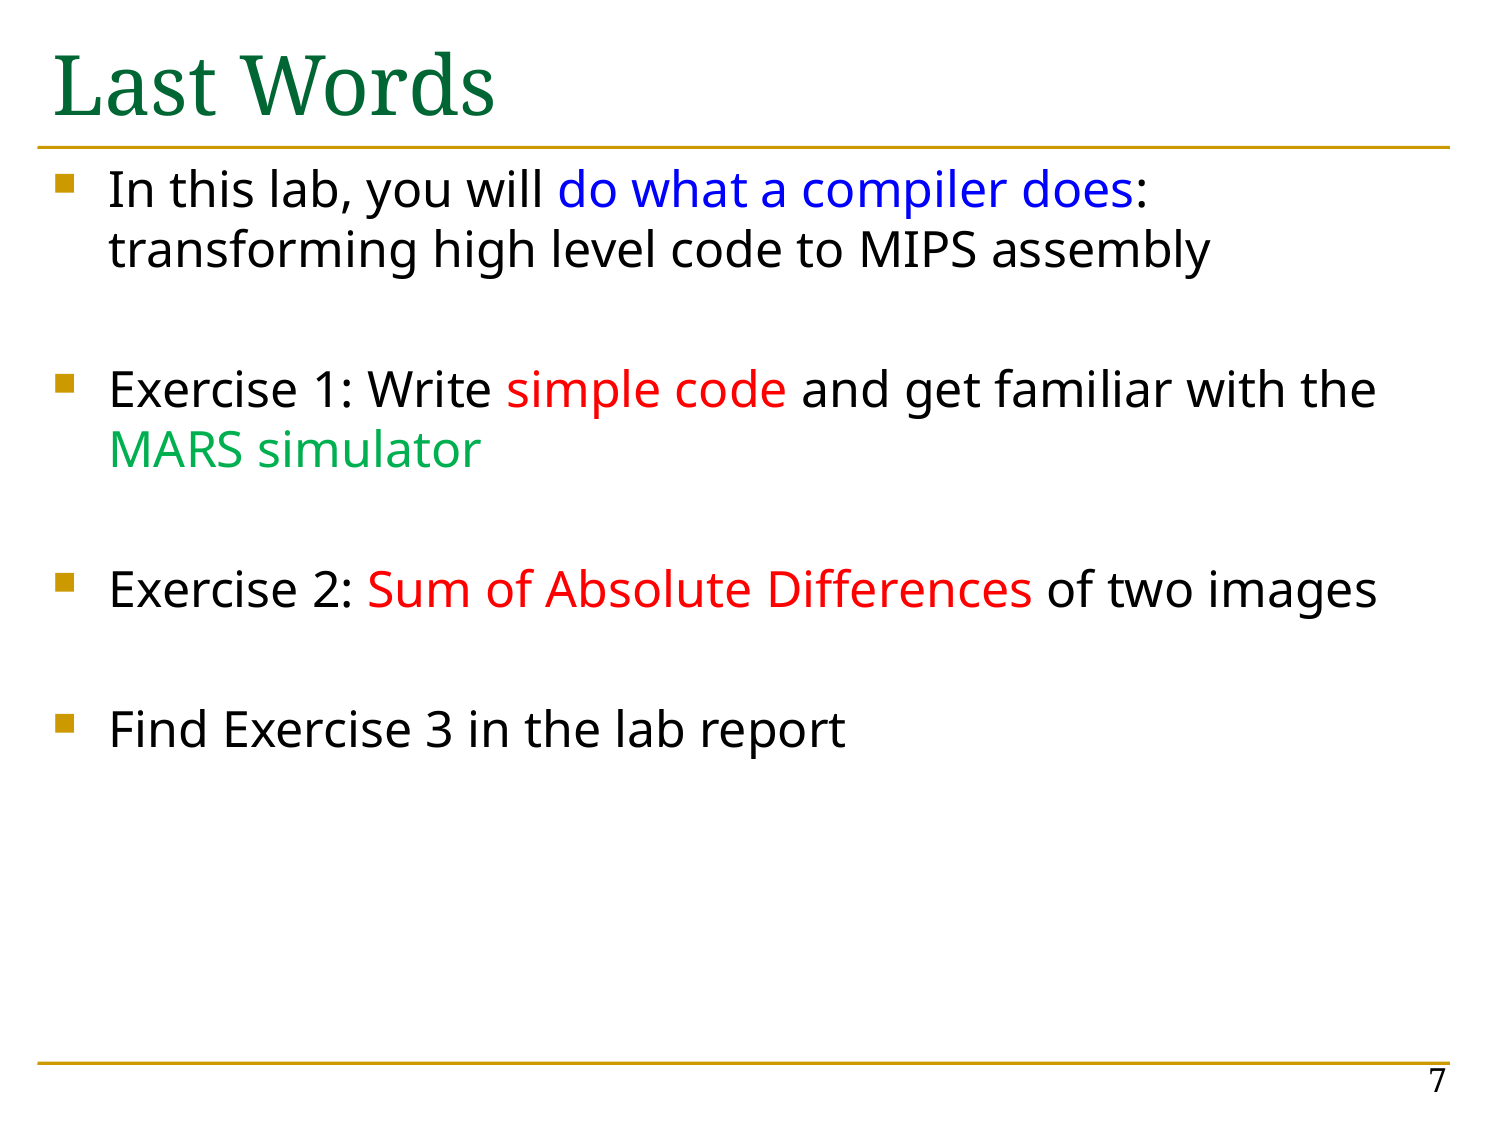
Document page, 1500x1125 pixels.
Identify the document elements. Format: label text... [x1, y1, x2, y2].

title Last Words [37, 24, 1450, 149]
slide_number 7 [1111, 1036, 1462, 1112]
list In this lab, you will do what a compiler does: transforming high level code to MIPS assembly Exercise 1: Write simple code and get familiar with the MARS simulator Exercise 2: Sum of Absolute Differences of two images Find Exercise 3 in the lab report [37, 149, 1450, 1063]
